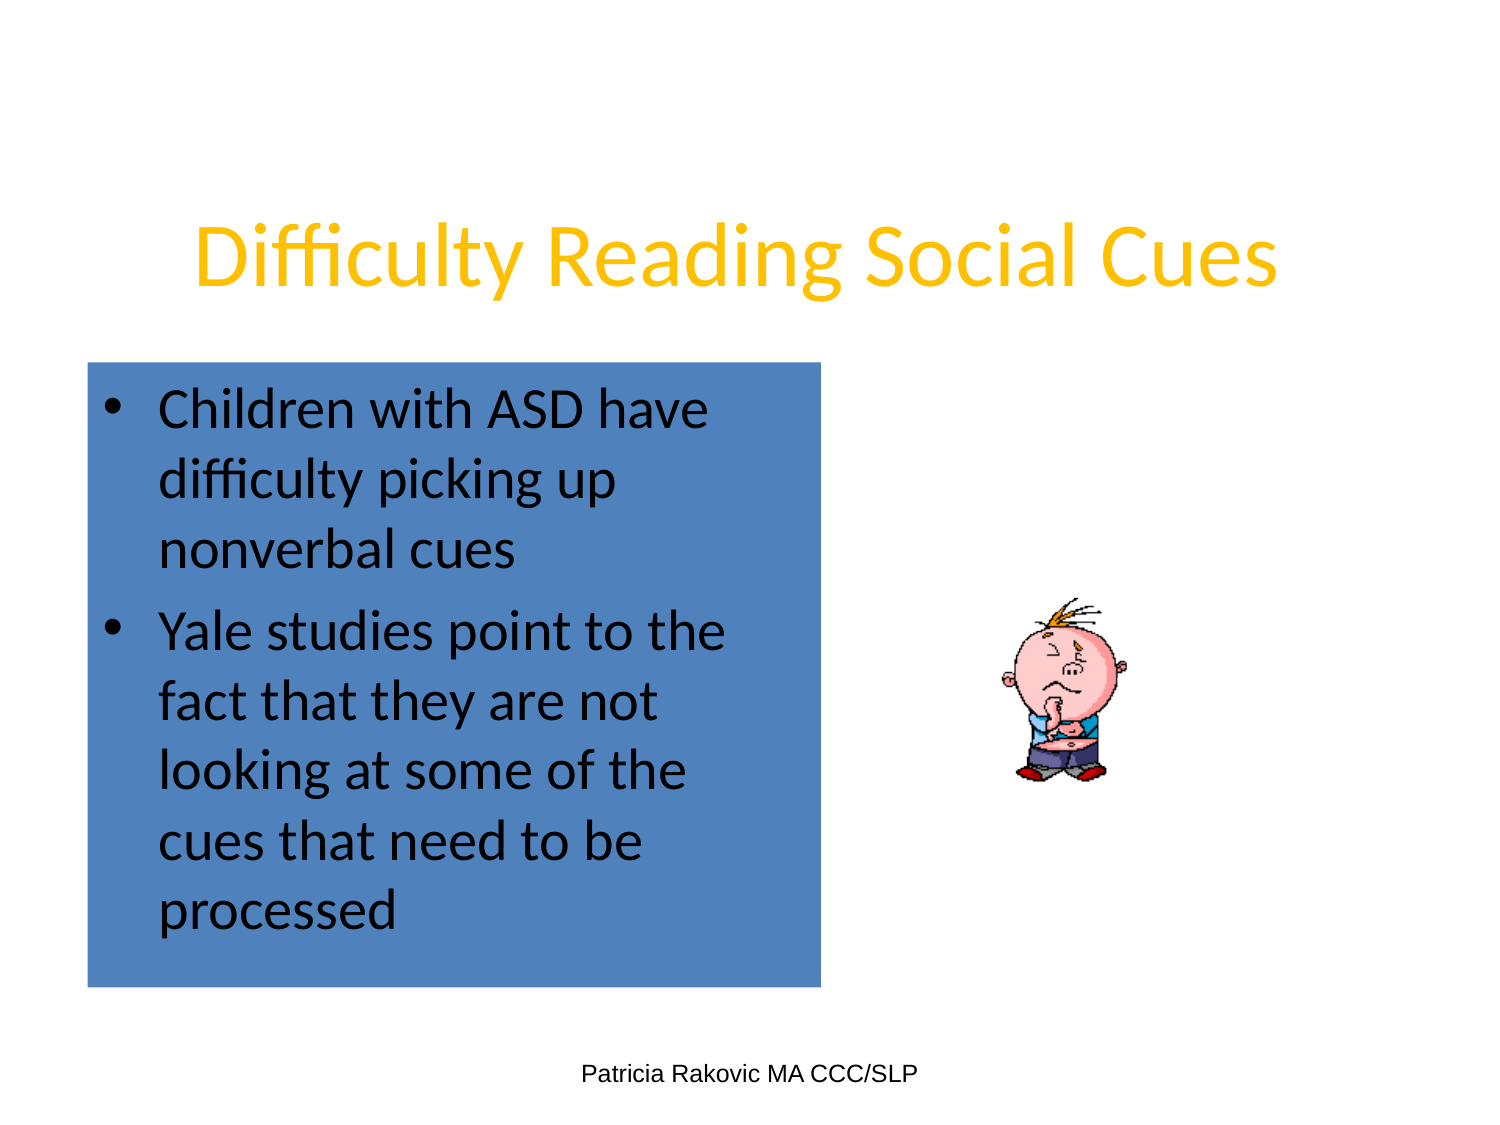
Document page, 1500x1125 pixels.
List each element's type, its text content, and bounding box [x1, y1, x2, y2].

list Children with ASD have difficulty picking up nonverbal cues Yale studies point to the fact that they are not looking at some of the cues that need to be processed [87, 362, 821, 988]
title Difficulty Reading Social Cues [87, 142, 1388, 358]
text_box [983, 565, 1155, 785]
footer Patricia Rakovic MA CCC/SLP [512, 1042, 988, 1103]
